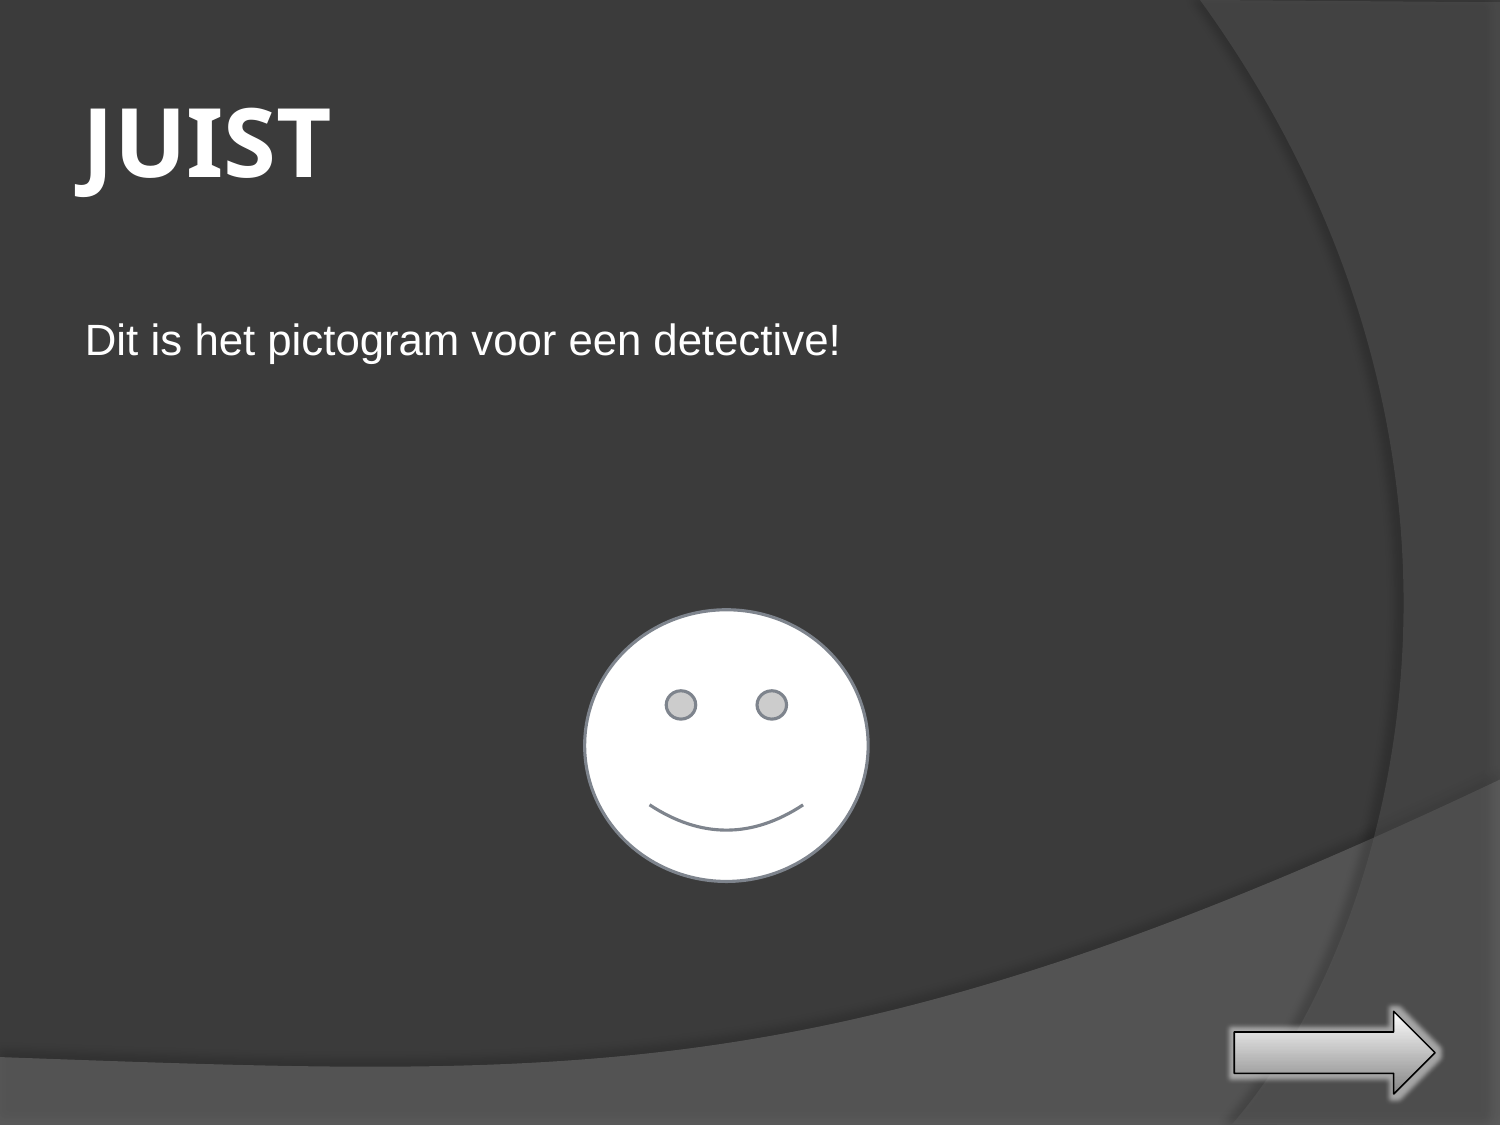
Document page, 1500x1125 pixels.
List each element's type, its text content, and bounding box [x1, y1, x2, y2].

list Dit is het pictogram voor een detective! [64, 243, 1290, 374]
title JUIST [75, 45, 1300, 233]
text_box [583, 608, 870, 884]
text_box [1233, 1010, 1436, 1095]
